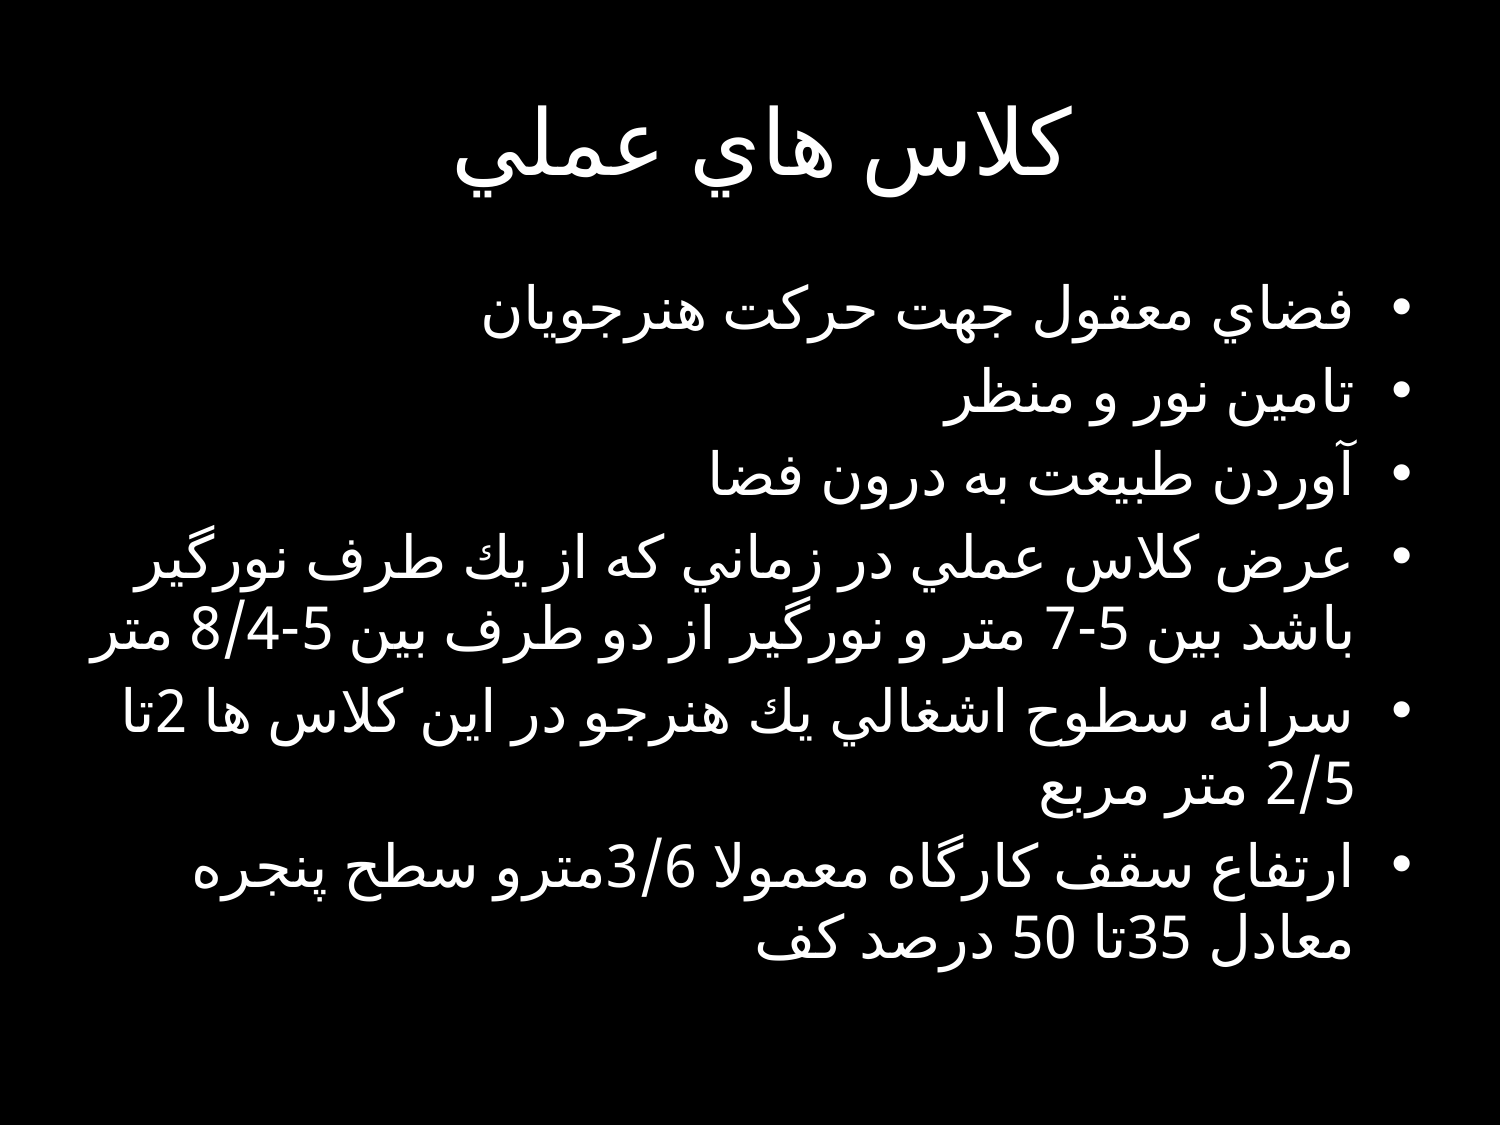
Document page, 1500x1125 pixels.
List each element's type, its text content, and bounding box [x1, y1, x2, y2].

list فضاي معقول جهت حركت هنرجويان تامين نور و منظر آوردن طبيعت به درون فضا عرض كلاس عملي در زماني كه از يك طرف نورگير باشد بين 5-7 متر و نورگير از دو طرف بين 5-8/4 متر سرانه سطوح اشغالي يك هنرجو در اين كلاس ها 2تا 2/5 متر مربع ارتفاع سقف كارگاه معمولا 3/6مترو سطح پنجره معادل 35تا 50 درصد كف [75, 262, 1425, 1005]
title كلاس هاي عملي [75, 45, 1425, 233]
